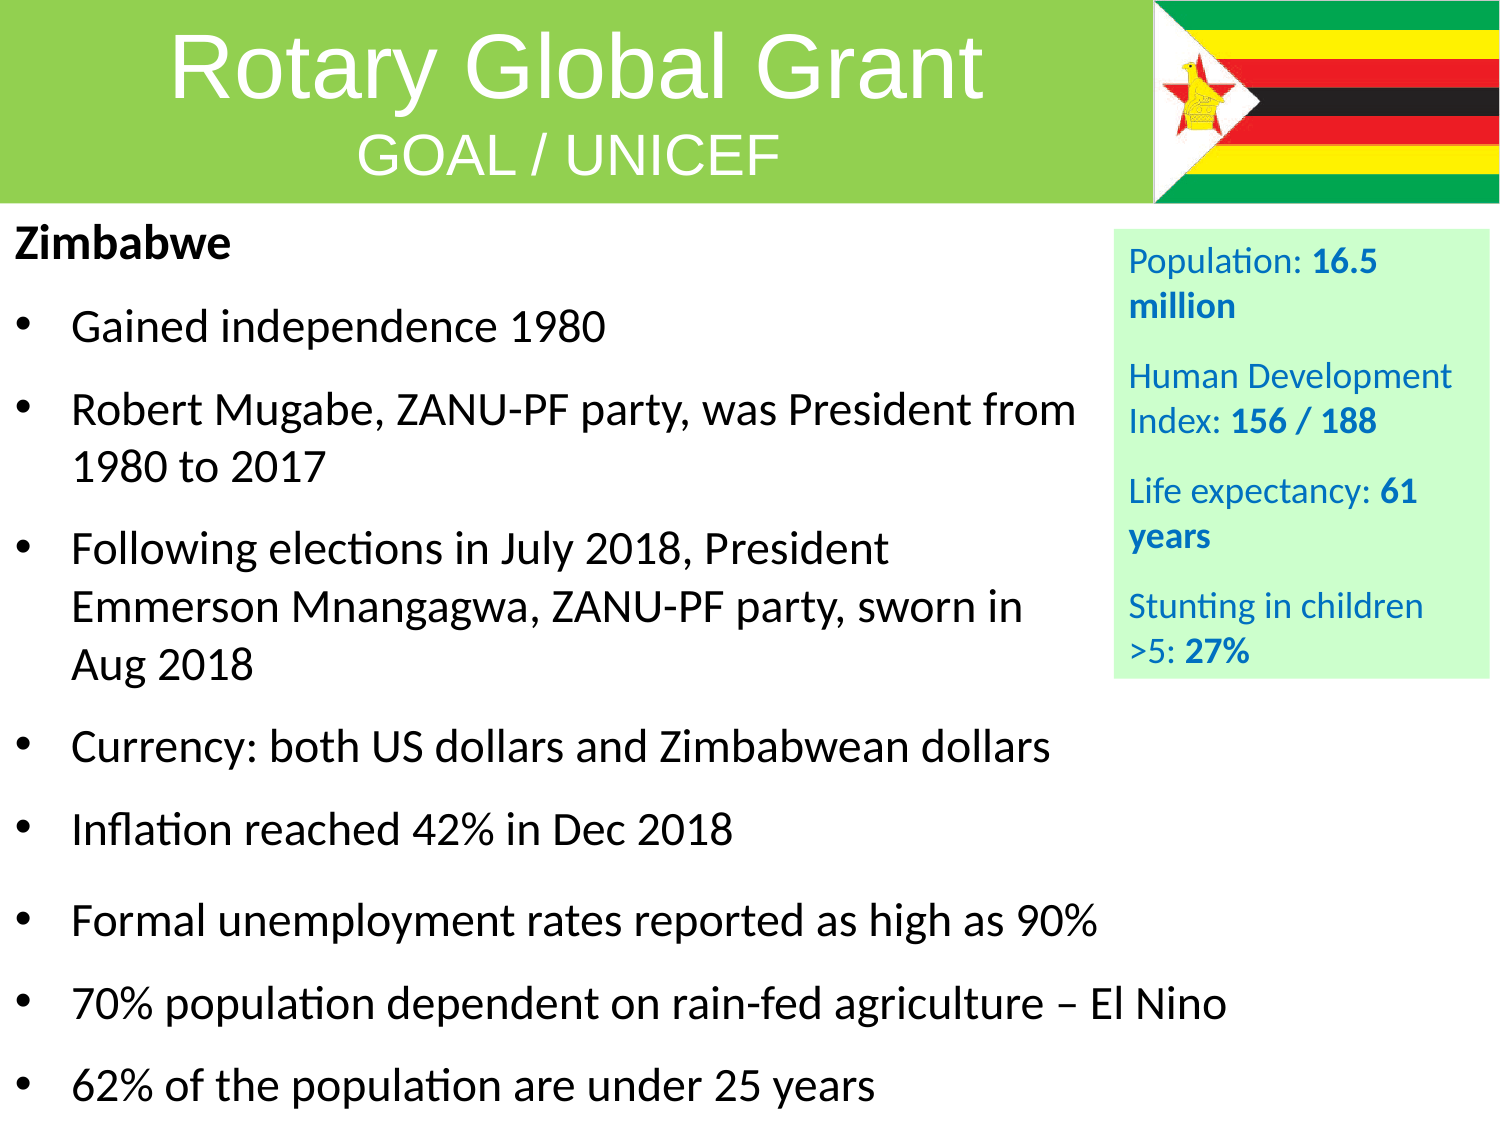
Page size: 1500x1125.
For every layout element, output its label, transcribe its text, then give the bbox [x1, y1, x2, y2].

text_box Rotary Global Grant GOAL / UNICEF [81, 0, 1072, 195]
text_box Population: 16.5 million Human Development Index: 156 / 188 Life expectancy: 61 years Stunting in children >5: 27% [1113, 228, 1490, 679]
text_box Zimbabwe Gained independence 1980 Robert Mugabe, ZANU-PF party, was President from 1980 to 2017 Following elections in July 2018, President Emmerson Mnangagwa, ZANU-PF party, sworn in Aug 2018 Currency: both US dollars and Zimbabwean dollars Inflation reached 42% in Dec 2018 [0, 204, 1119, 862]
text_box Formal unemployment rates reported as high as 90% 70% population dependent on rain-fed agriculture – El Nino 62% of the population are under 25 years [0, 881, 1498, 1119]
text_box [0, 0, 1153, 204]
picture [1153, 0, 1500, 204]
